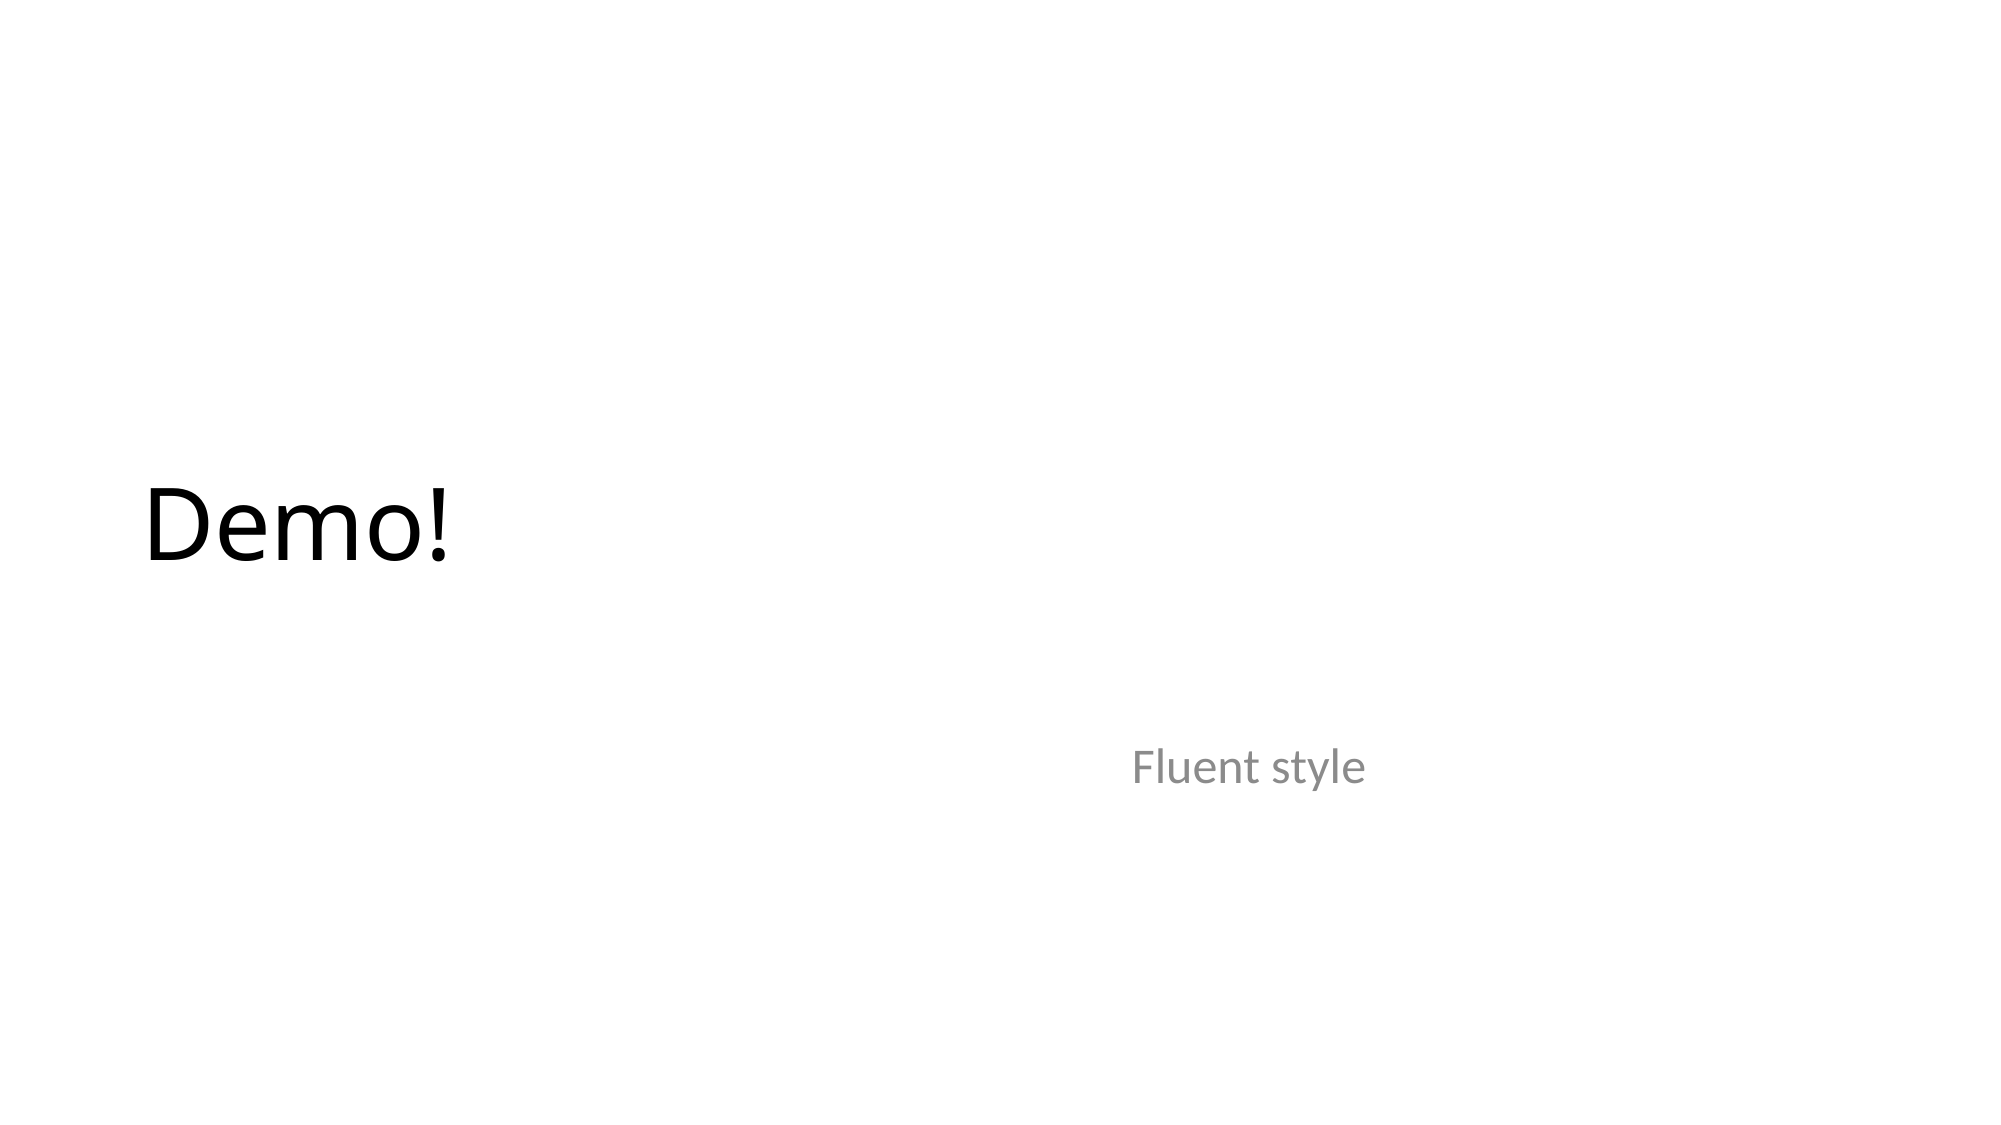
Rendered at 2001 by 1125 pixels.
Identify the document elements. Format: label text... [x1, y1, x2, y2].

title Demo! [126, 464, 1826, 590]
list Fluent style [1116, 732, 1850, 886]
